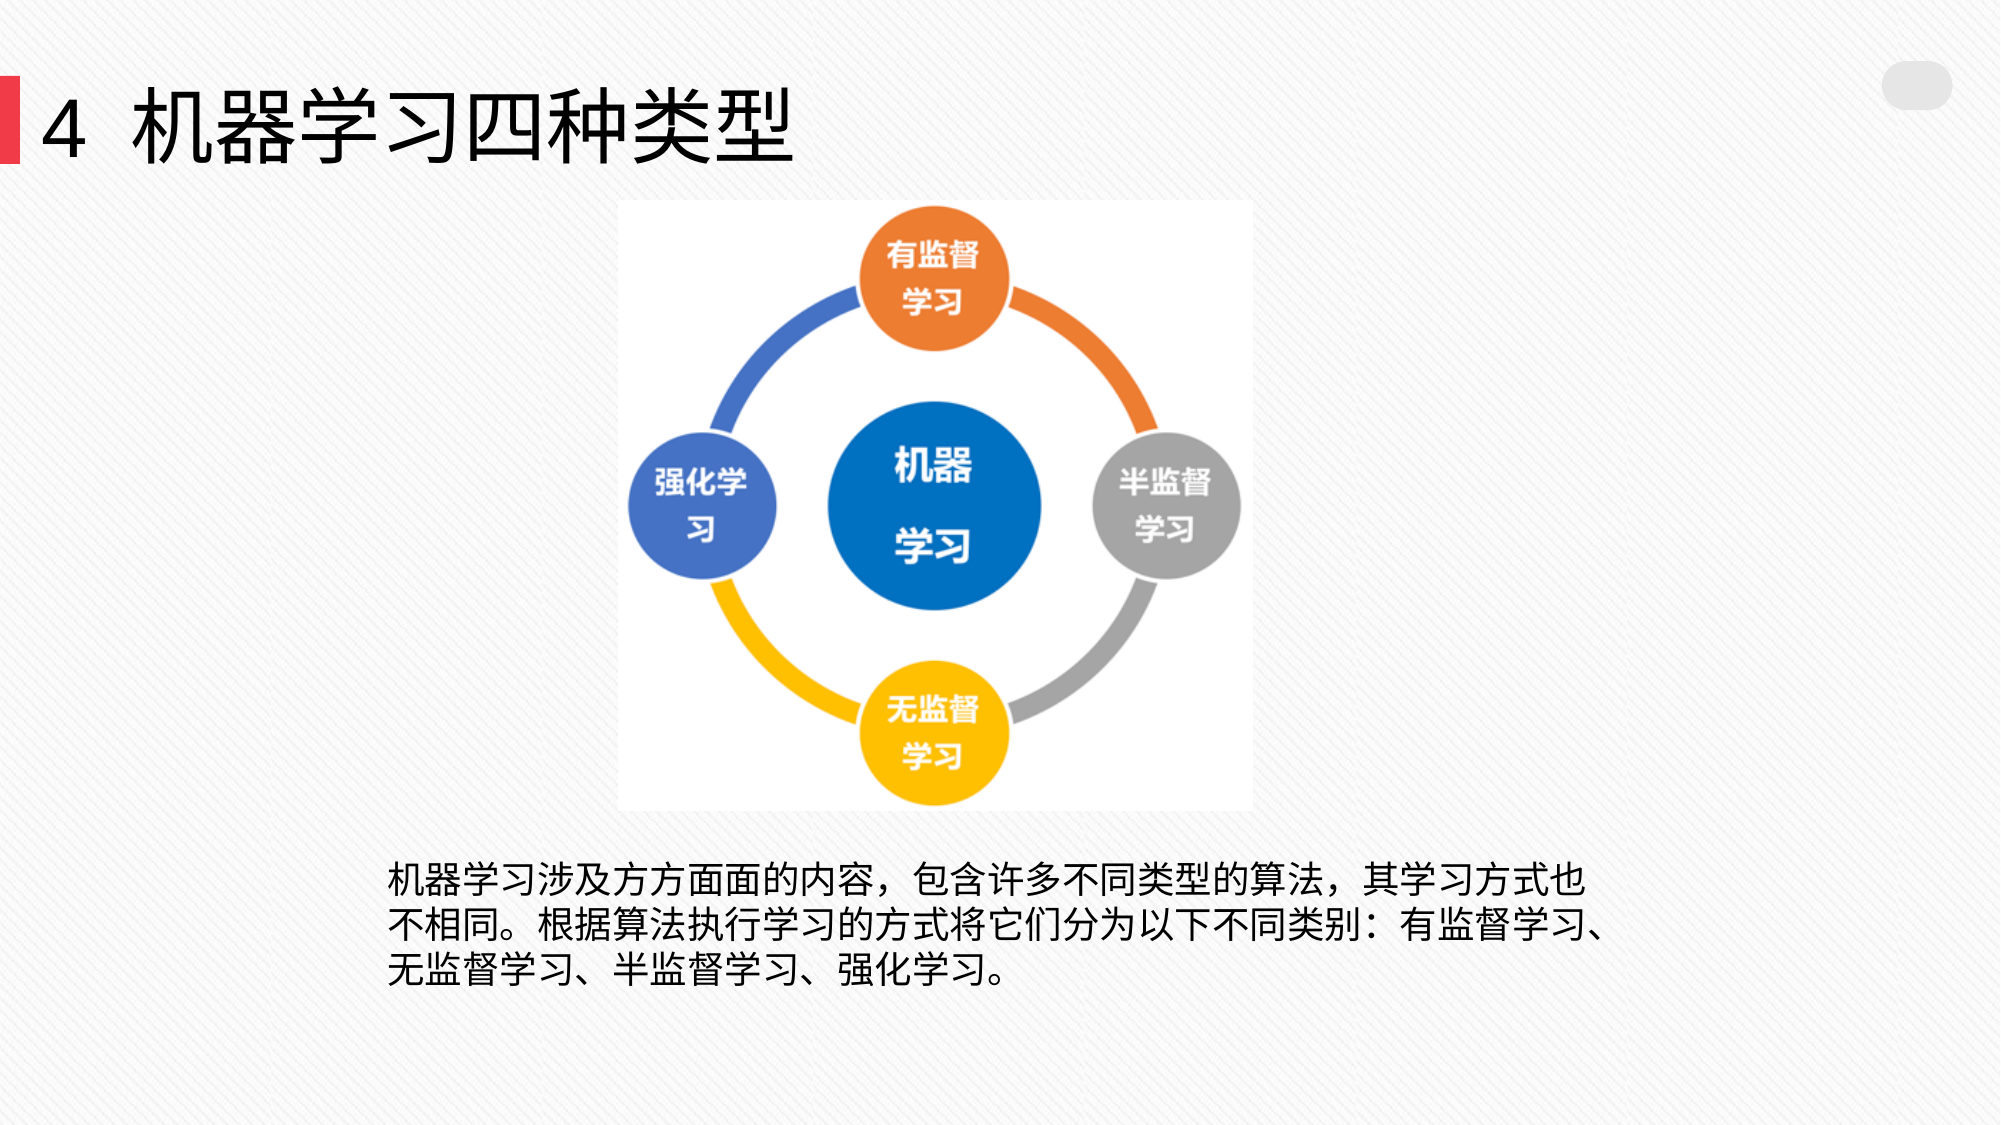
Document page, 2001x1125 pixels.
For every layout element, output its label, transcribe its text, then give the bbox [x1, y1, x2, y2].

text_box 机器学习涉及方方面面的内容，包含许多不同类型的算法，其学习方式也不相同。根据算法执行学习的方式将它们分为以下不同类别：有监督学习、无监督学习、半监督学习、强化学习。 [372, 848, 1628, 998]
list 4 机器学习四种类型 [41, 75, 1836, 186]
picture [0, 0, 2001, 1125]
